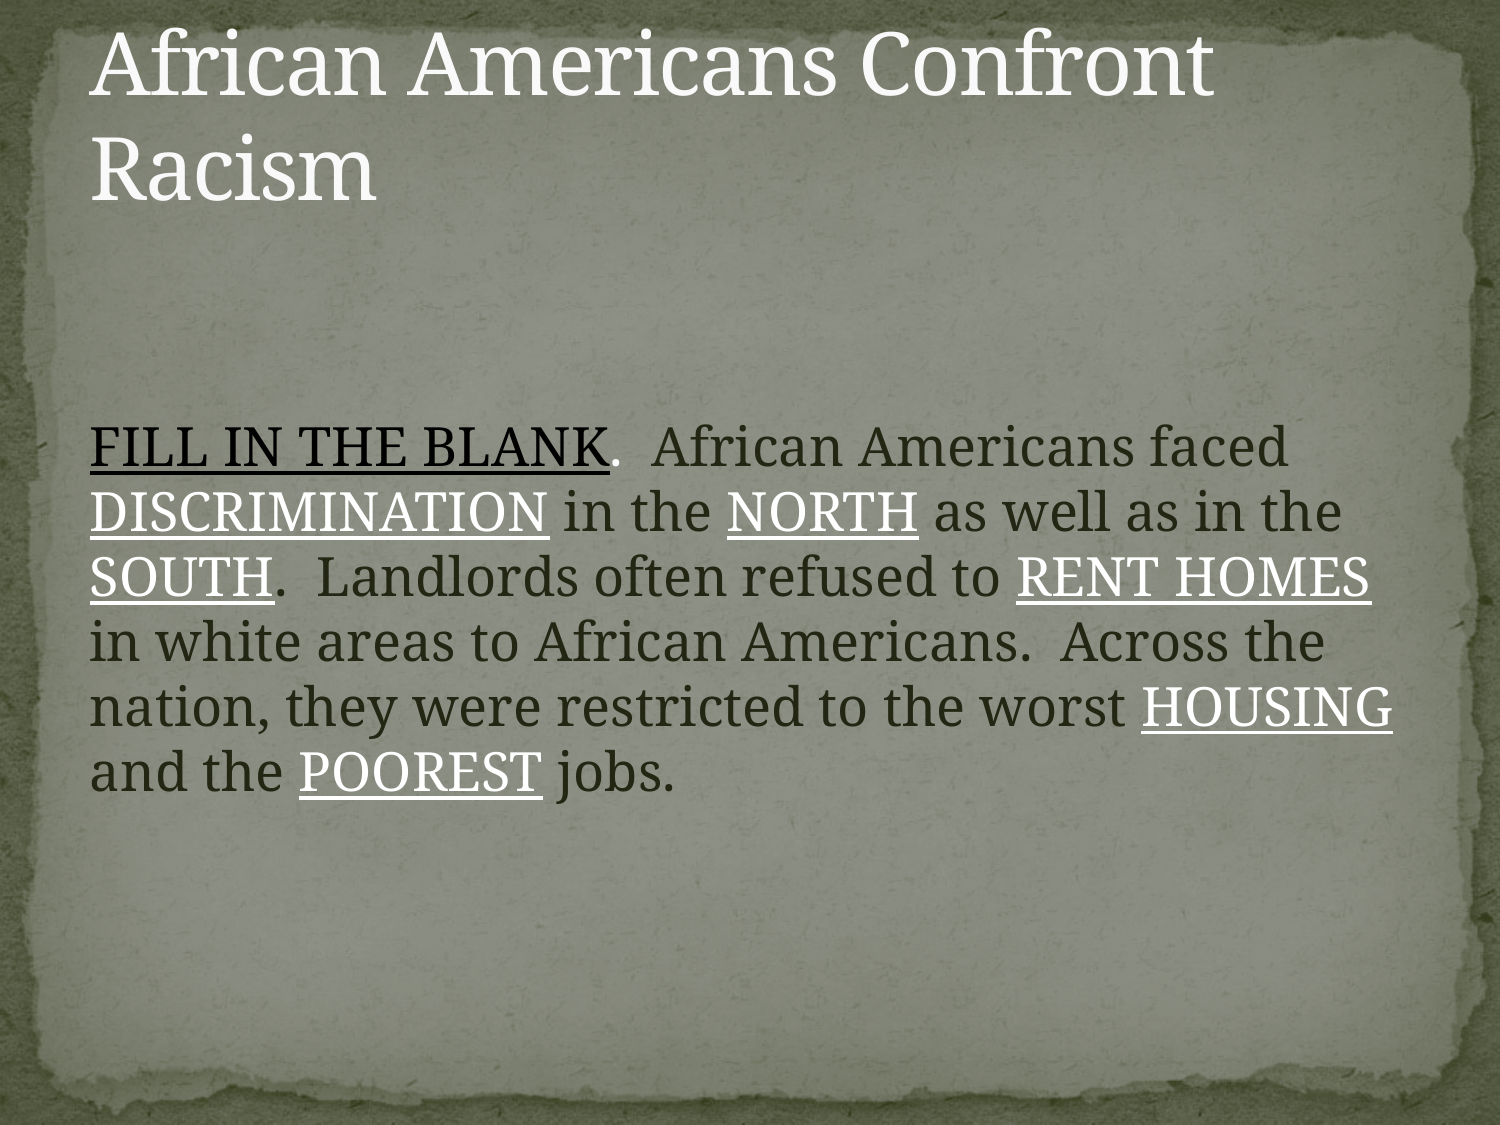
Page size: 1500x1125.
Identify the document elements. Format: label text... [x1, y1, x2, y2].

list FILL IN THE BLANK. African Americans faced DISCRIMINATION in the NORTH as well as in the SOUTH. Landlords often refused to RENT HOMES in white areas to African Americans. Across the nation, they were restricted to the worst HOUSING and the POOREST jobs. [75, 249, 1425, 1000]
title African Americans Confront Racism [74, 24, 1425, 225]
